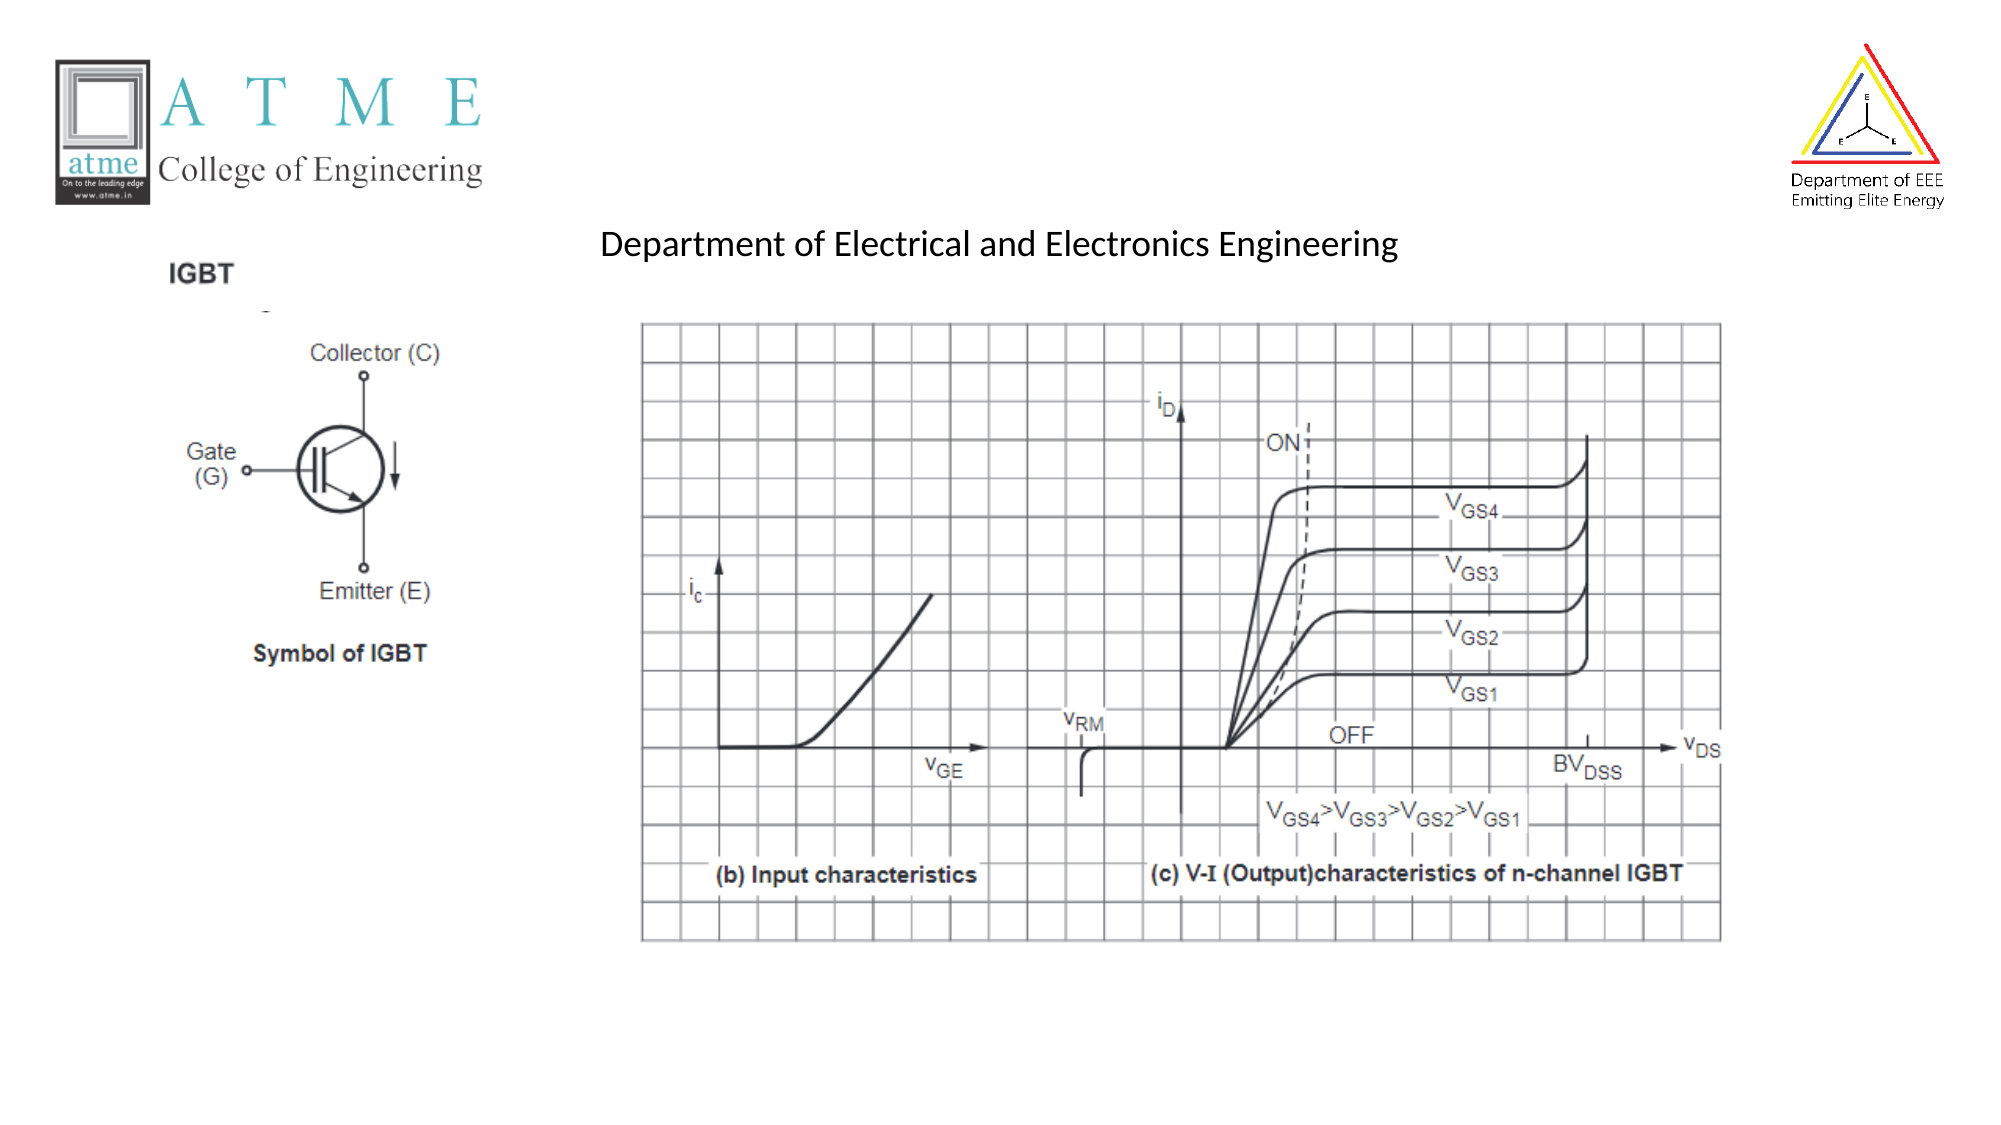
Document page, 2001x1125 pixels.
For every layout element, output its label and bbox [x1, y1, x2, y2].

picture [1783, 37, 1948, 212]
picture [157, 251, 241, 293]
picture [628, 312, 1731, 955]
picture [247, 633, 439, 686]
picture [49, 51, 488, 212]
picture [150, 311, 536, 615]
